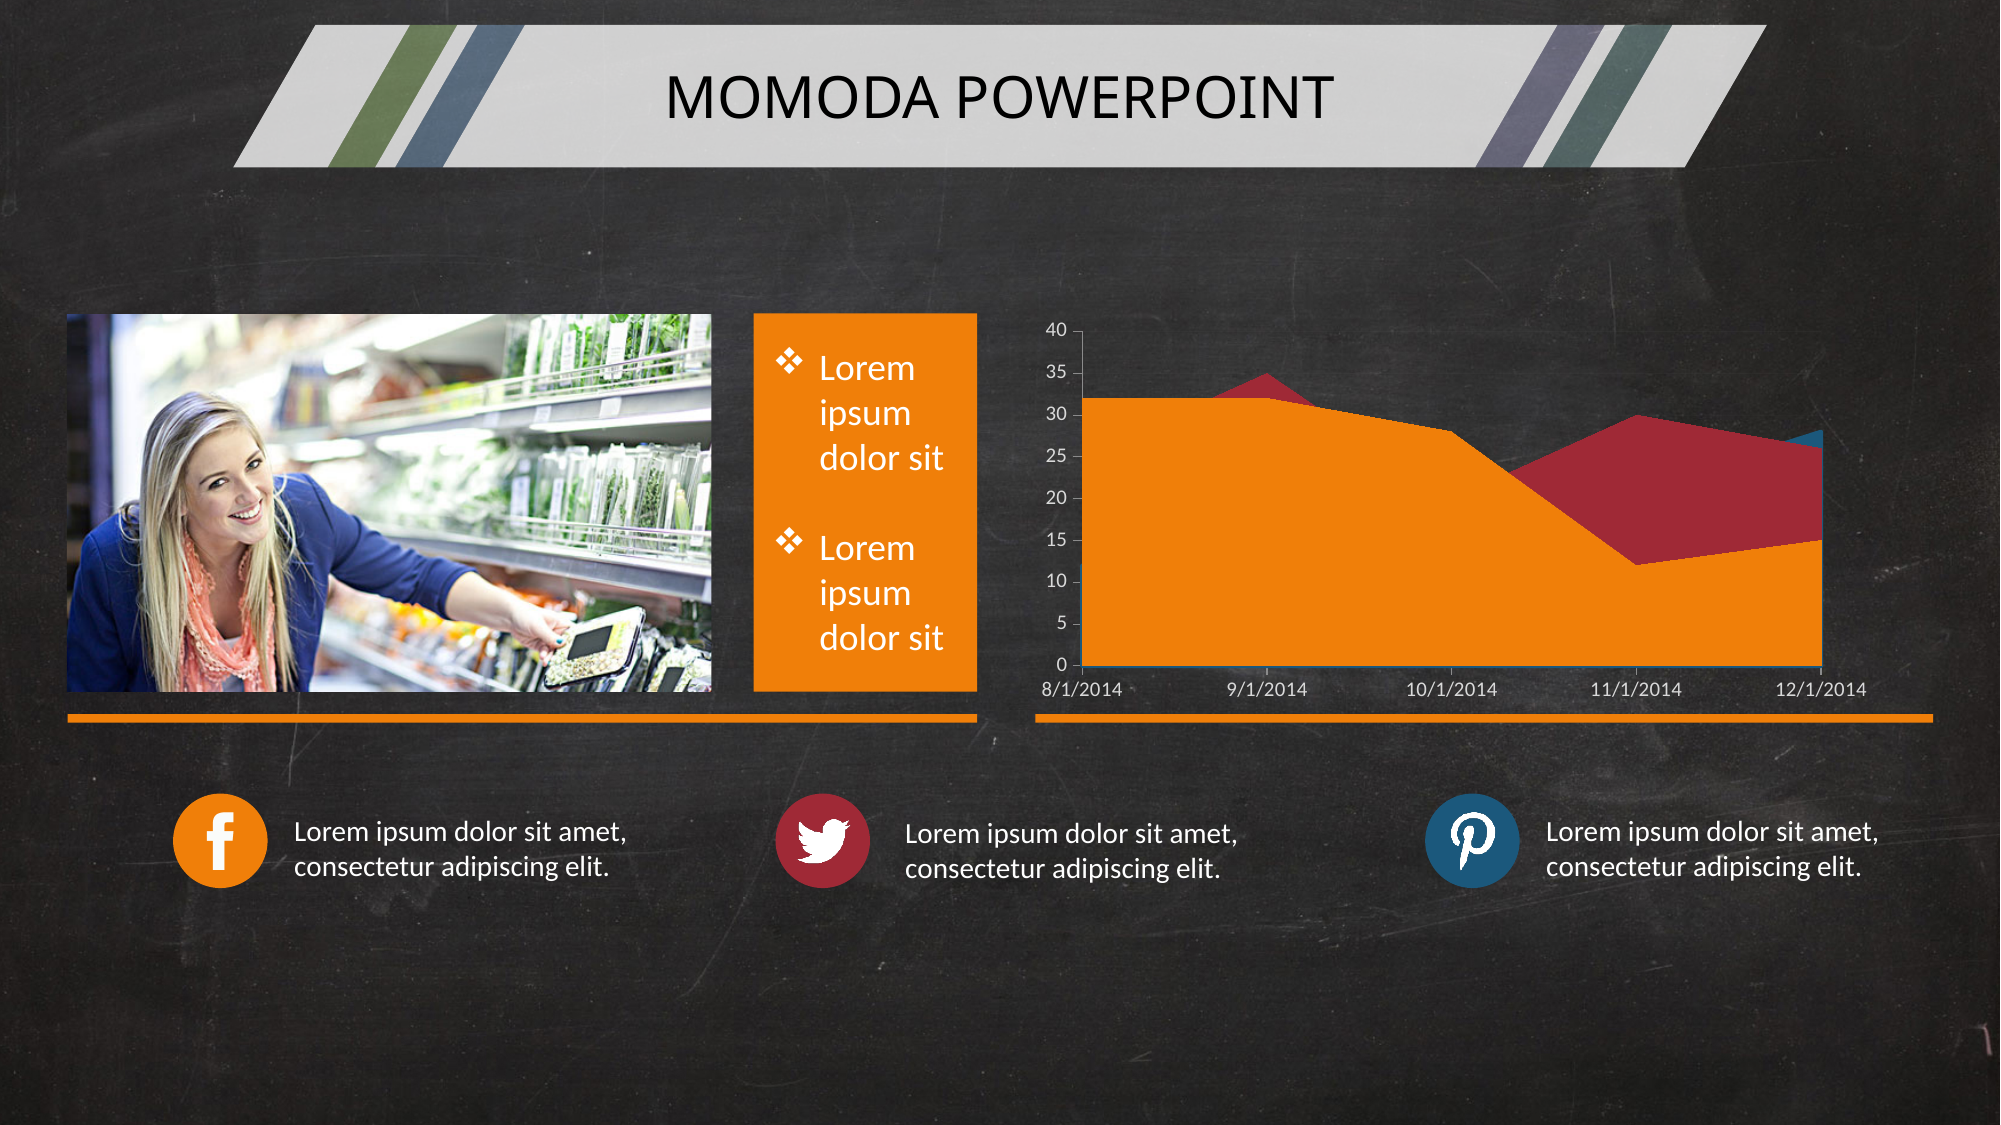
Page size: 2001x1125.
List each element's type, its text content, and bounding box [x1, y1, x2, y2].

picture [0, 0, 2000, 1125]
text_box [373, 23, 480, 169]
text_box [231, 23, 412, 169]
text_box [775, 793, 870, 889]
text_box [1034, 713, 1934, 724]
text_box Lorem ipsum dolor sit amet, consectetur adipiscing elit. [890, 807, 1328, 892]
chart [1024, 313, 1885, 710]
text_box [1544, 23, 1671, 169]
text_box [753, 312, 978, 693]
text_box Lorem ipsum dolor sit amet, consectetur adipiscing elit. [279, 805, 717, 891]
text_box [440, 23, 1560, 169]
text_box [1476, 23, 1604, 169]
text_box [329, 23, 456, 169]
text_box Lorem ipsum dolor sit Lorem ipsum dolor sit [757, 335, 989, 756]
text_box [1425, 793, 1520, 889]
text_box [1588, 23, 1769, 169]
text_box [396, 23, 524, 169]
text_box [67, 713, 757, 724]
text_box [173, 793, 268, 889]
text_box Lorem ipsum dolor sit amet, consectetur adipiscing elit. [1531, 804, 1969, 890]
text_box [1520, 23, 1627, 169]
text_box MOMODA POWERPOINT [609, 53, 1390, 139]
